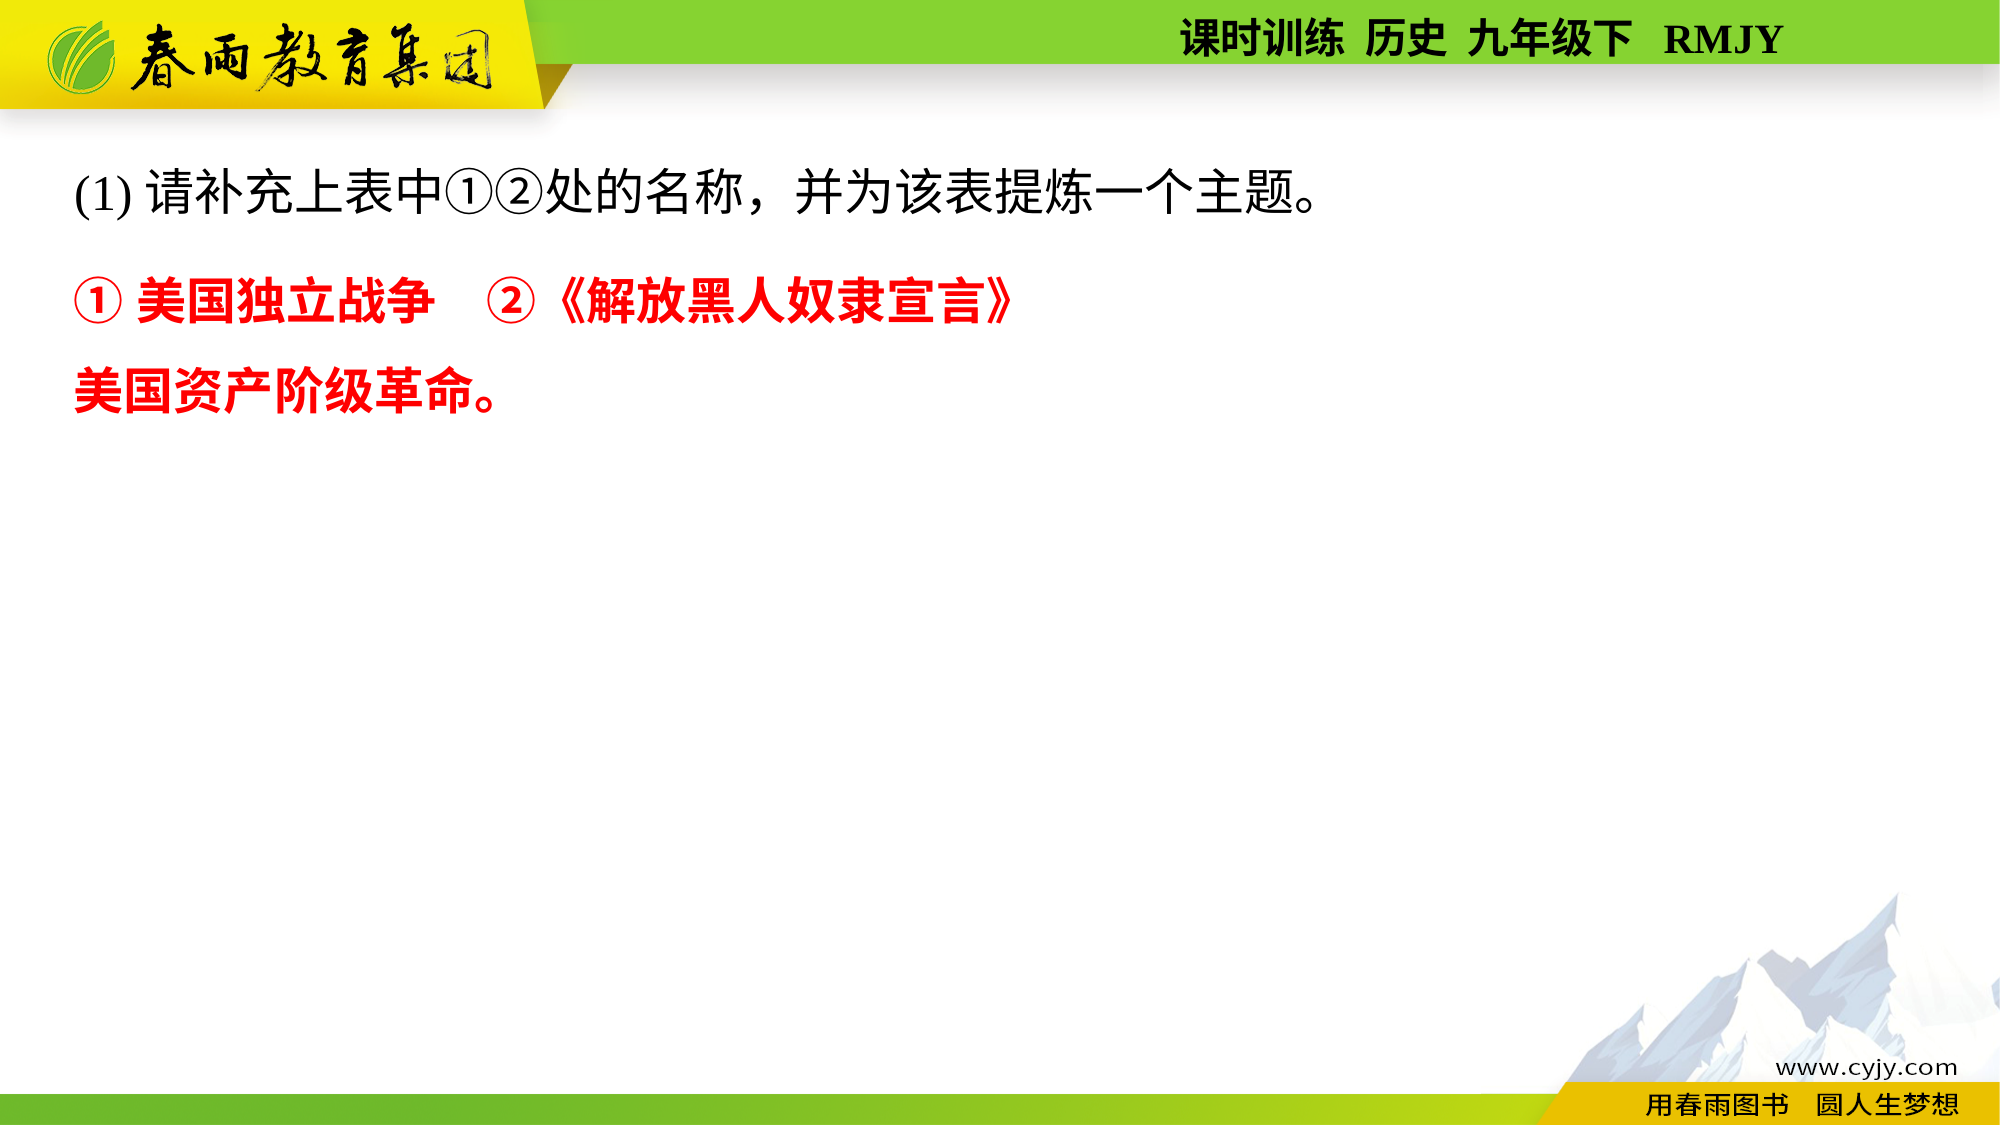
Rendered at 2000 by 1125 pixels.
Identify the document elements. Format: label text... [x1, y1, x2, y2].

list (1)请补充上表中①②处的名称，并为该表提炼一个主题。 [59, 122, 1944, 217]
picture [0, 0, 2000, 1125]
text_box ①美国独立战争 ②《解放黑人奴隶宣言》 美国资产阶级革命。 [59, 231, 1059, 427]
